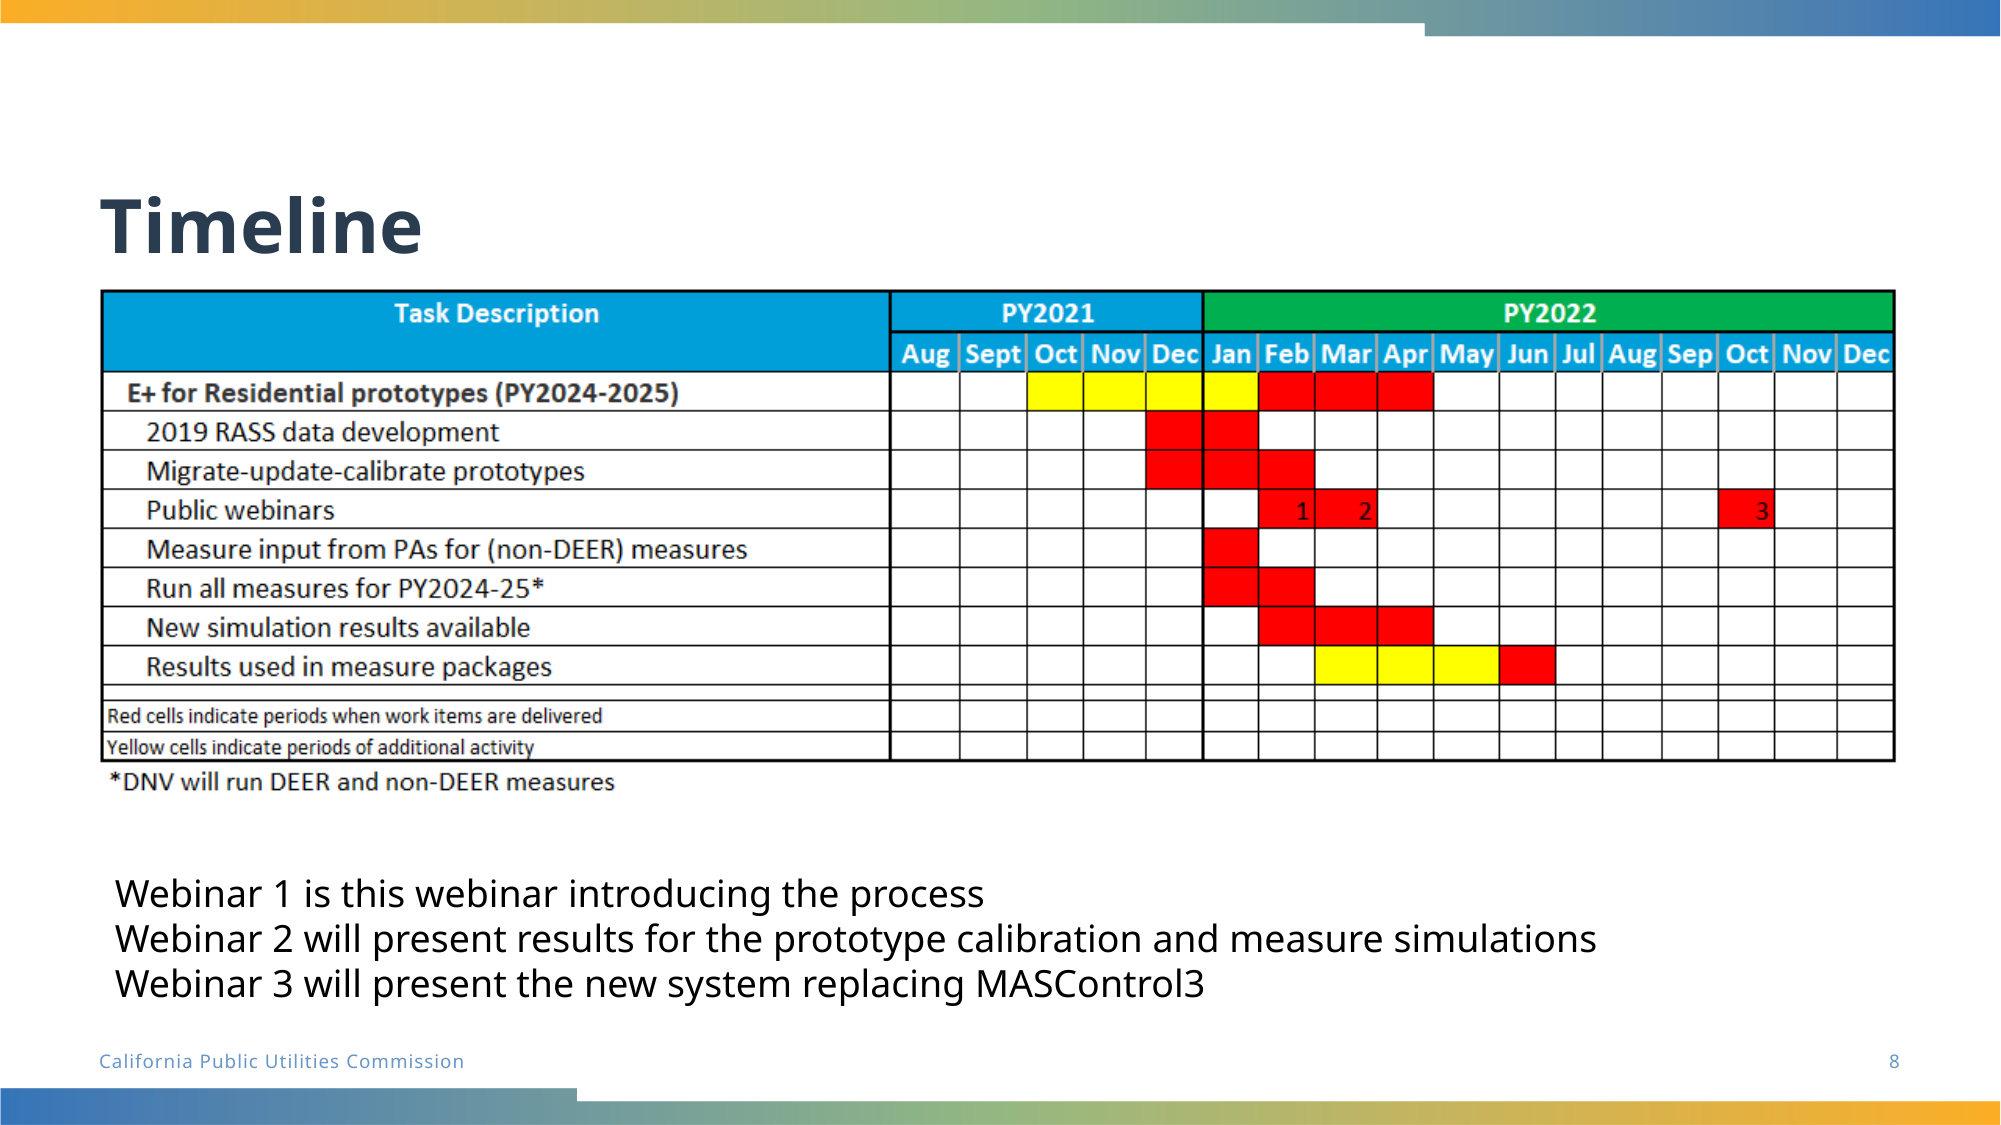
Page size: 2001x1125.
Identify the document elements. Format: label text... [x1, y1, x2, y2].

title Timeline [99, 59, 1900, 278]
slide_number 8 [1837, 1050, 1900, 1080]
text_box Webinar 1 is this webinar introducing the process Webinar 2 will present results for the prototype calibration and measure simulations Webinar 3 will present the new system replacing MASControl3 [99, 862, 1806, 1013]
picture [0, 0, 2001, 1125]
